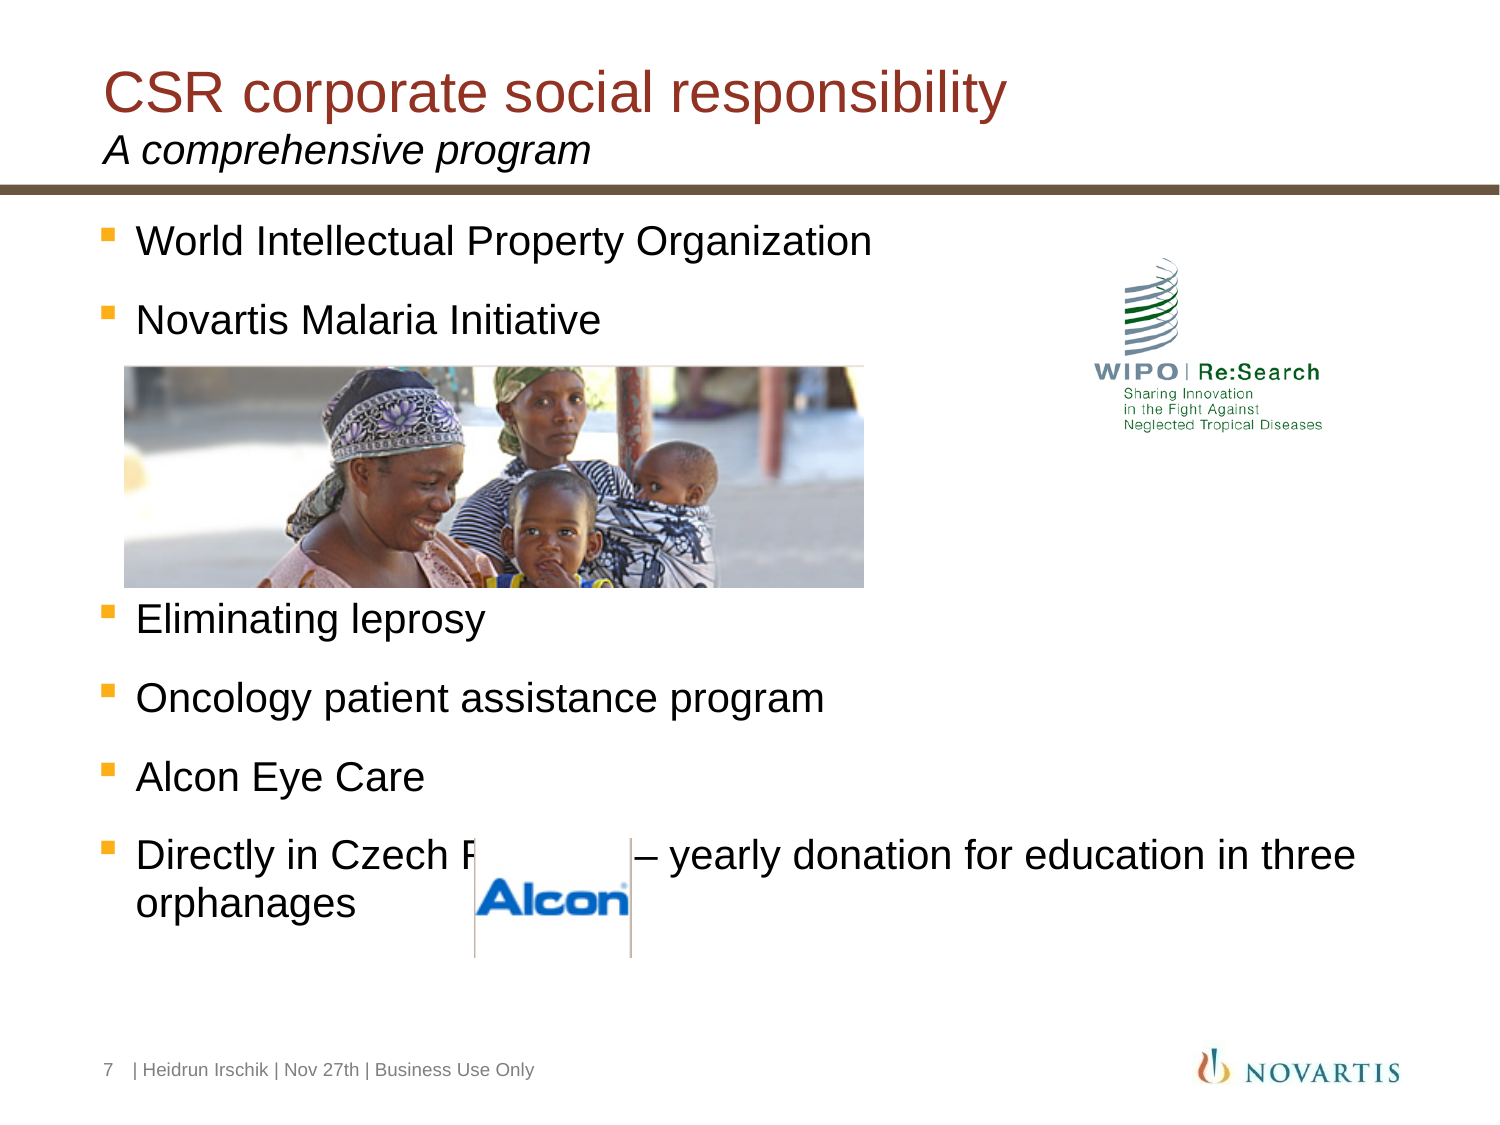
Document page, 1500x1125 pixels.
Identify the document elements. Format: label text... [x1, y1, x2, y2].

picture [1086, 235, 1336, 450]
footer | Heidrun Irschik | Nov 27th | Business Use Only [112, 1050, 1176, 1092]
title CSR corporate social responsibility [88, 50, 1454, 182]
list A comprehensive program [88, 120, 1453, 182]
list World Intellectual Property Organization Novartis Malaria Initiative Eliminating leprosy Oncology patient assistance program Alcon Eye Care Directly in Czech Republic – yearly donation for education in three orphanages [82, 210, 1450, 1021]
picture [1192, 1040, 1405, 1092]
picture [474, 838, 632, 958]
picture [124, 364, 864, 589]
slide_number 7 [88, 1050, 154, 1091]
